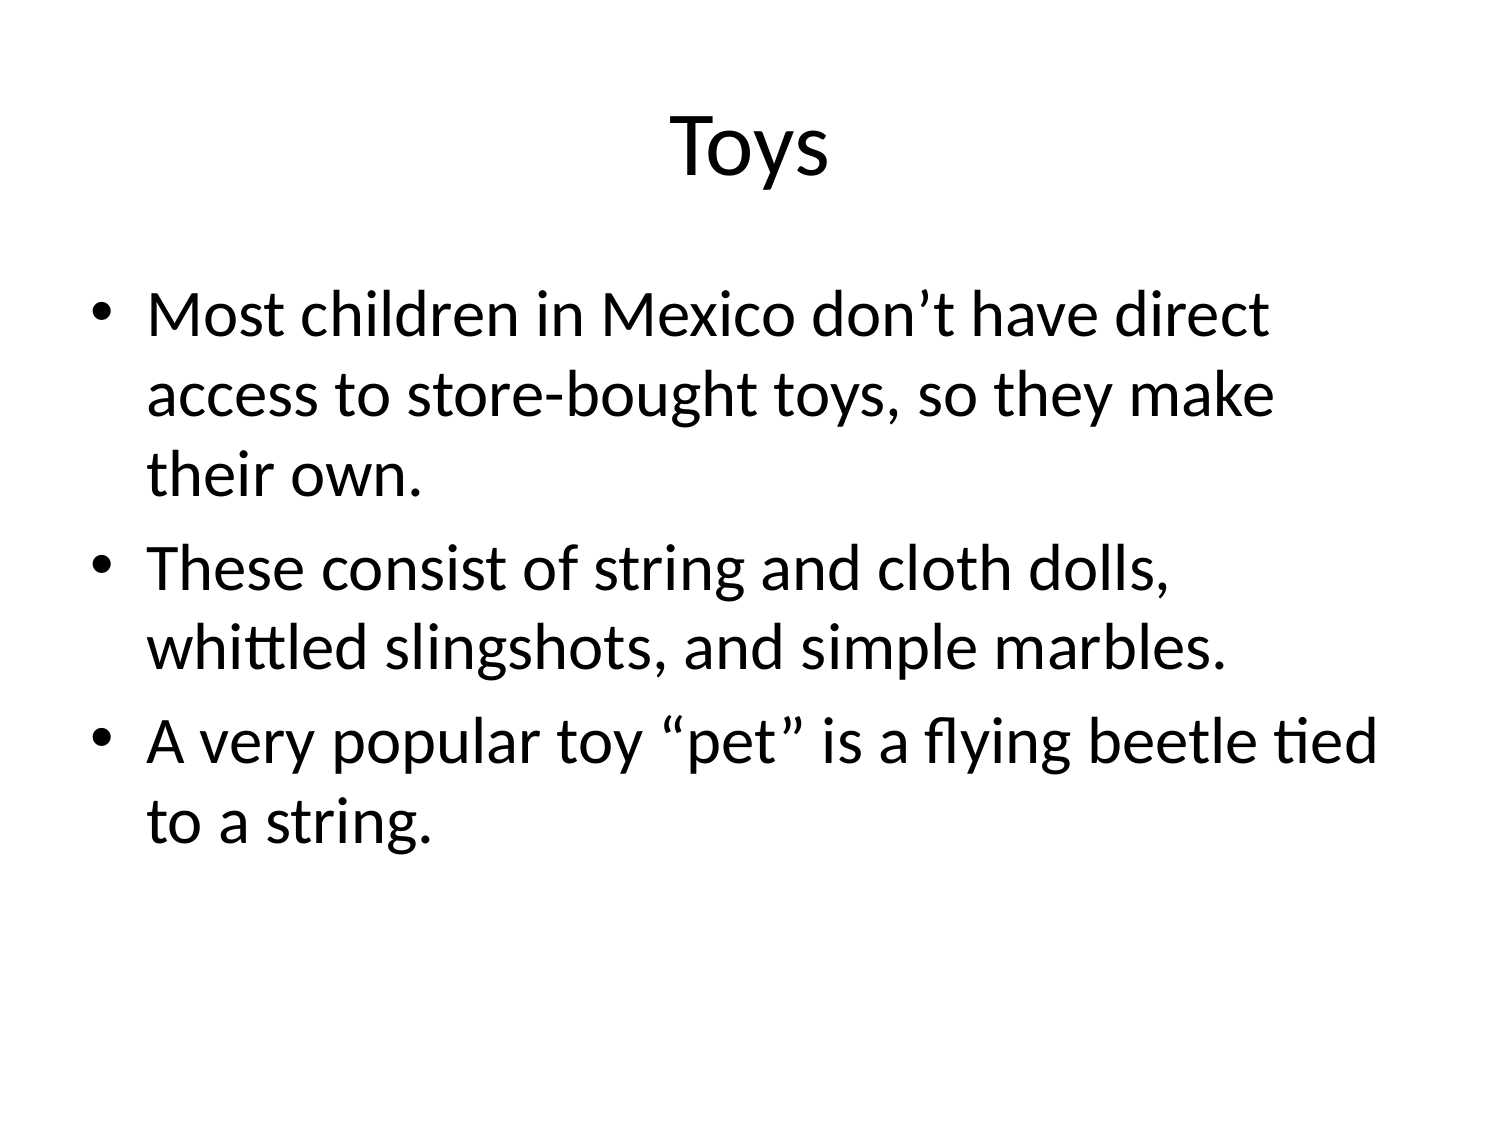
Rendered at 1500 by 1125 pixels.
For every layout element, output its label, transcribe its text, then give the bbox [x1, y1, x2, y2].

list Most children in Mexico don’t have direct access to store-bought toys, so they make their own. These consist of string and cloth dolls, whittled slingshots, and simple marbles. A very popular toy “pet” is a flying beetle tied to a string. [74, 262, 1426, 1006]
title Toys [74, 44, 1426, 233]
